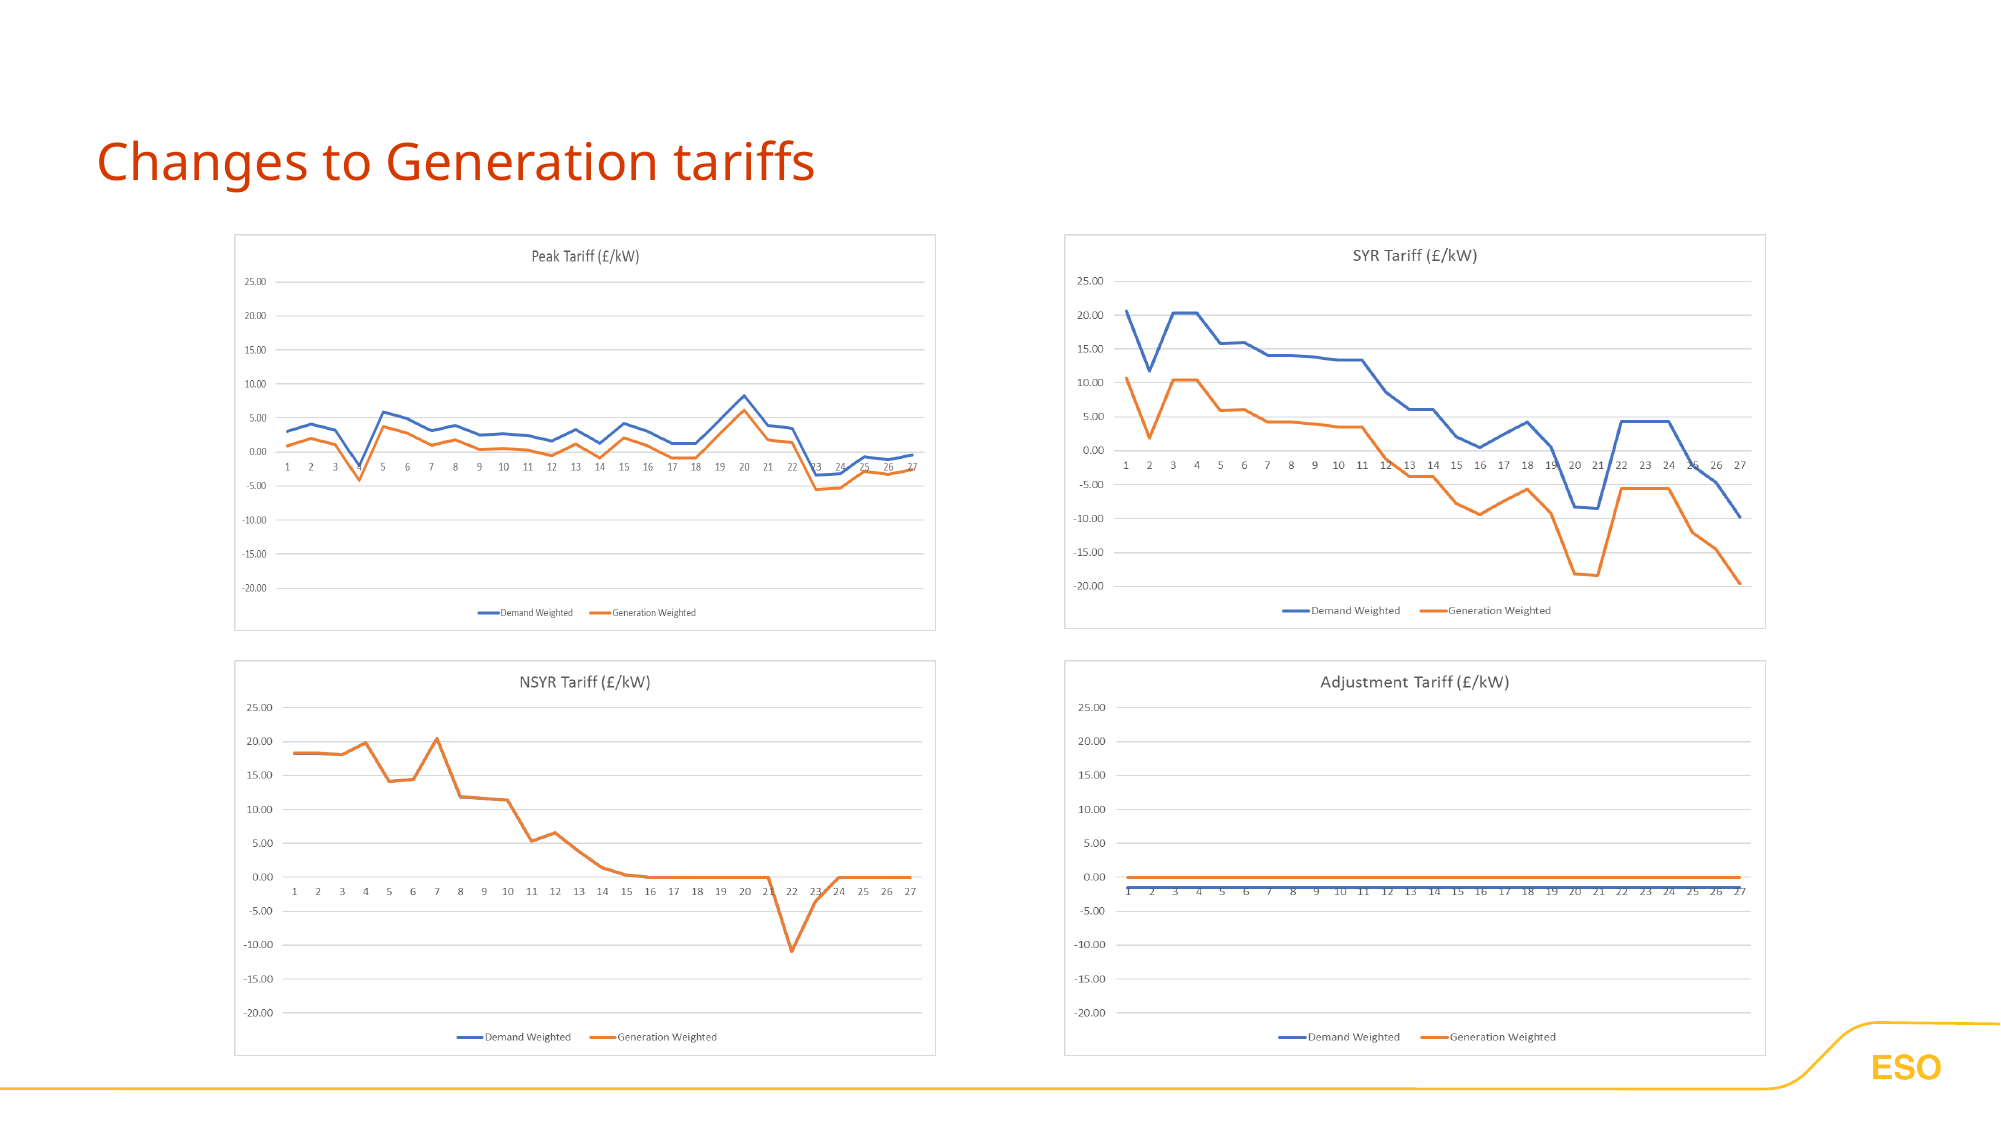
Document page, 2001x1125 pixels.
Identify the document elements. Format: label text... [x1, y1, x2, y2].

picture [1873, 1054, 1941, 1080]
picture [233, 234, 936, 631]
picture [1064, 660, 1766, 1056]
picture [1064, 234, 1766, 629]
title Changes to Generation tariffs [81, 127, 909, 233]
picture [233, 660, 936, 1056]
